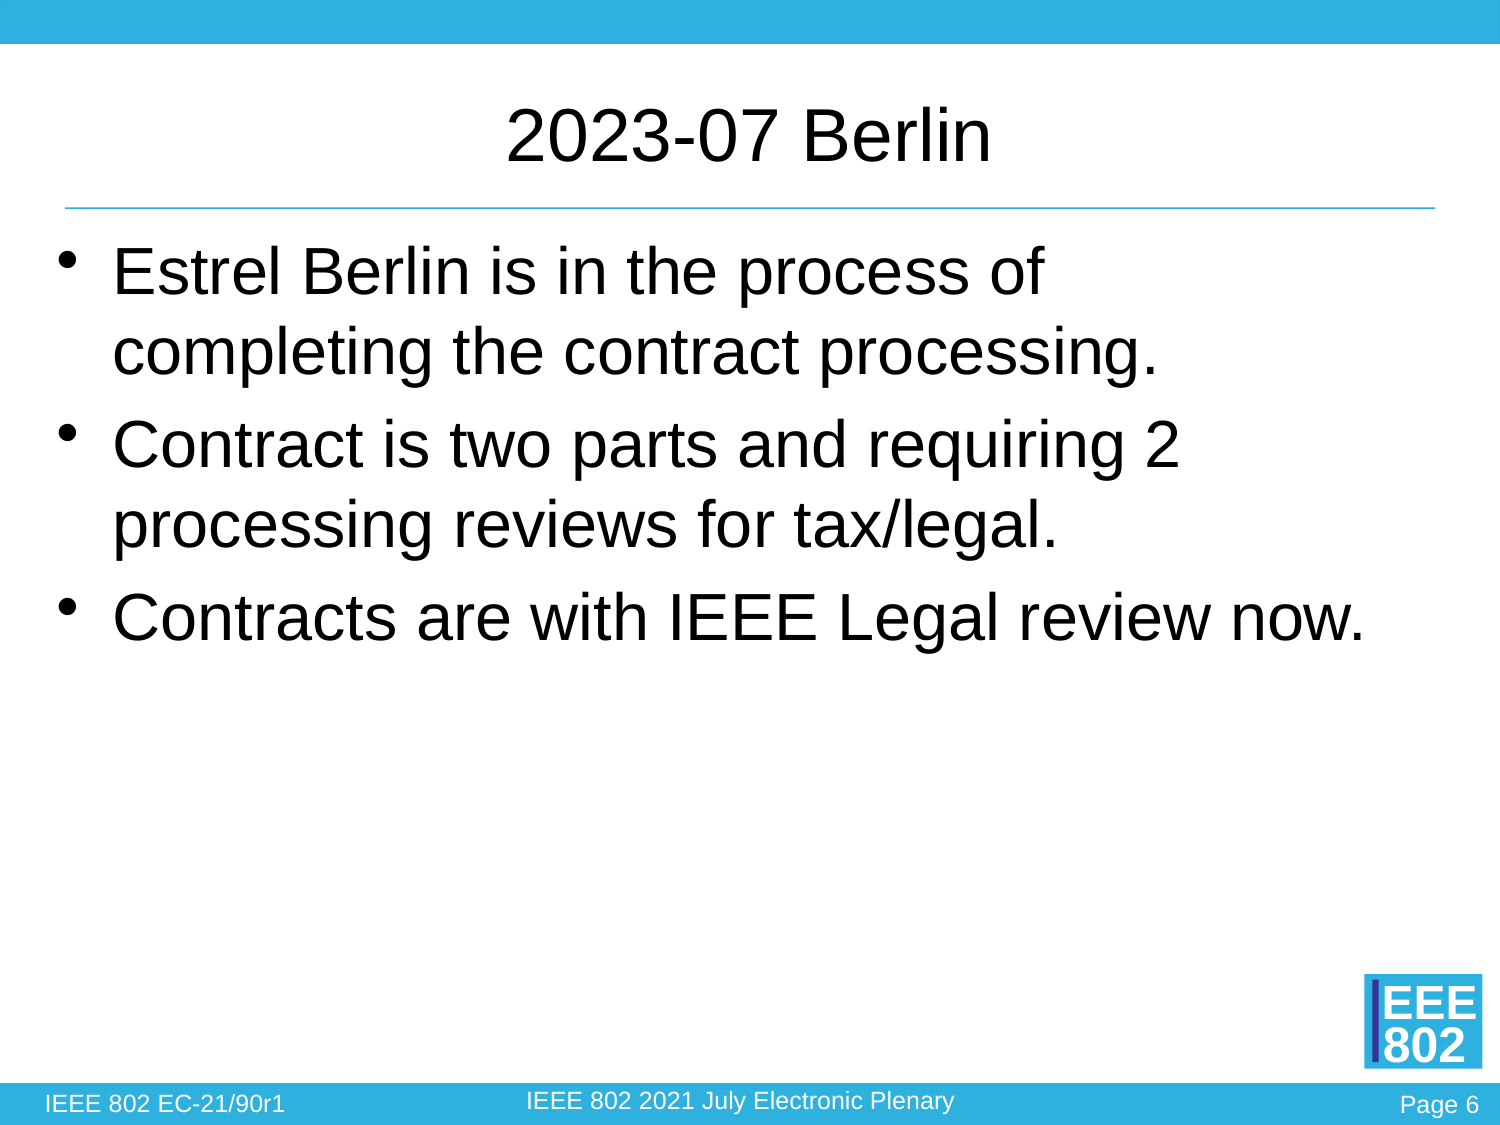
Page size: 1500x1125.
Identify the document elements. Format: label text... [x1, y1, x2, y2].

list Estrel Berlin is in the process of completing the contract processing. Contract is two parts and requiring 2 processing reviews for tax/legal. Contracts are with IEEE Legal review now. [41, 220, 1392, 963]
footer IEEE 802 EC-21/90r1 [5, 1080, 325, 1125]
title 2023-07 Berlin [75, 66, 1425, 197]
